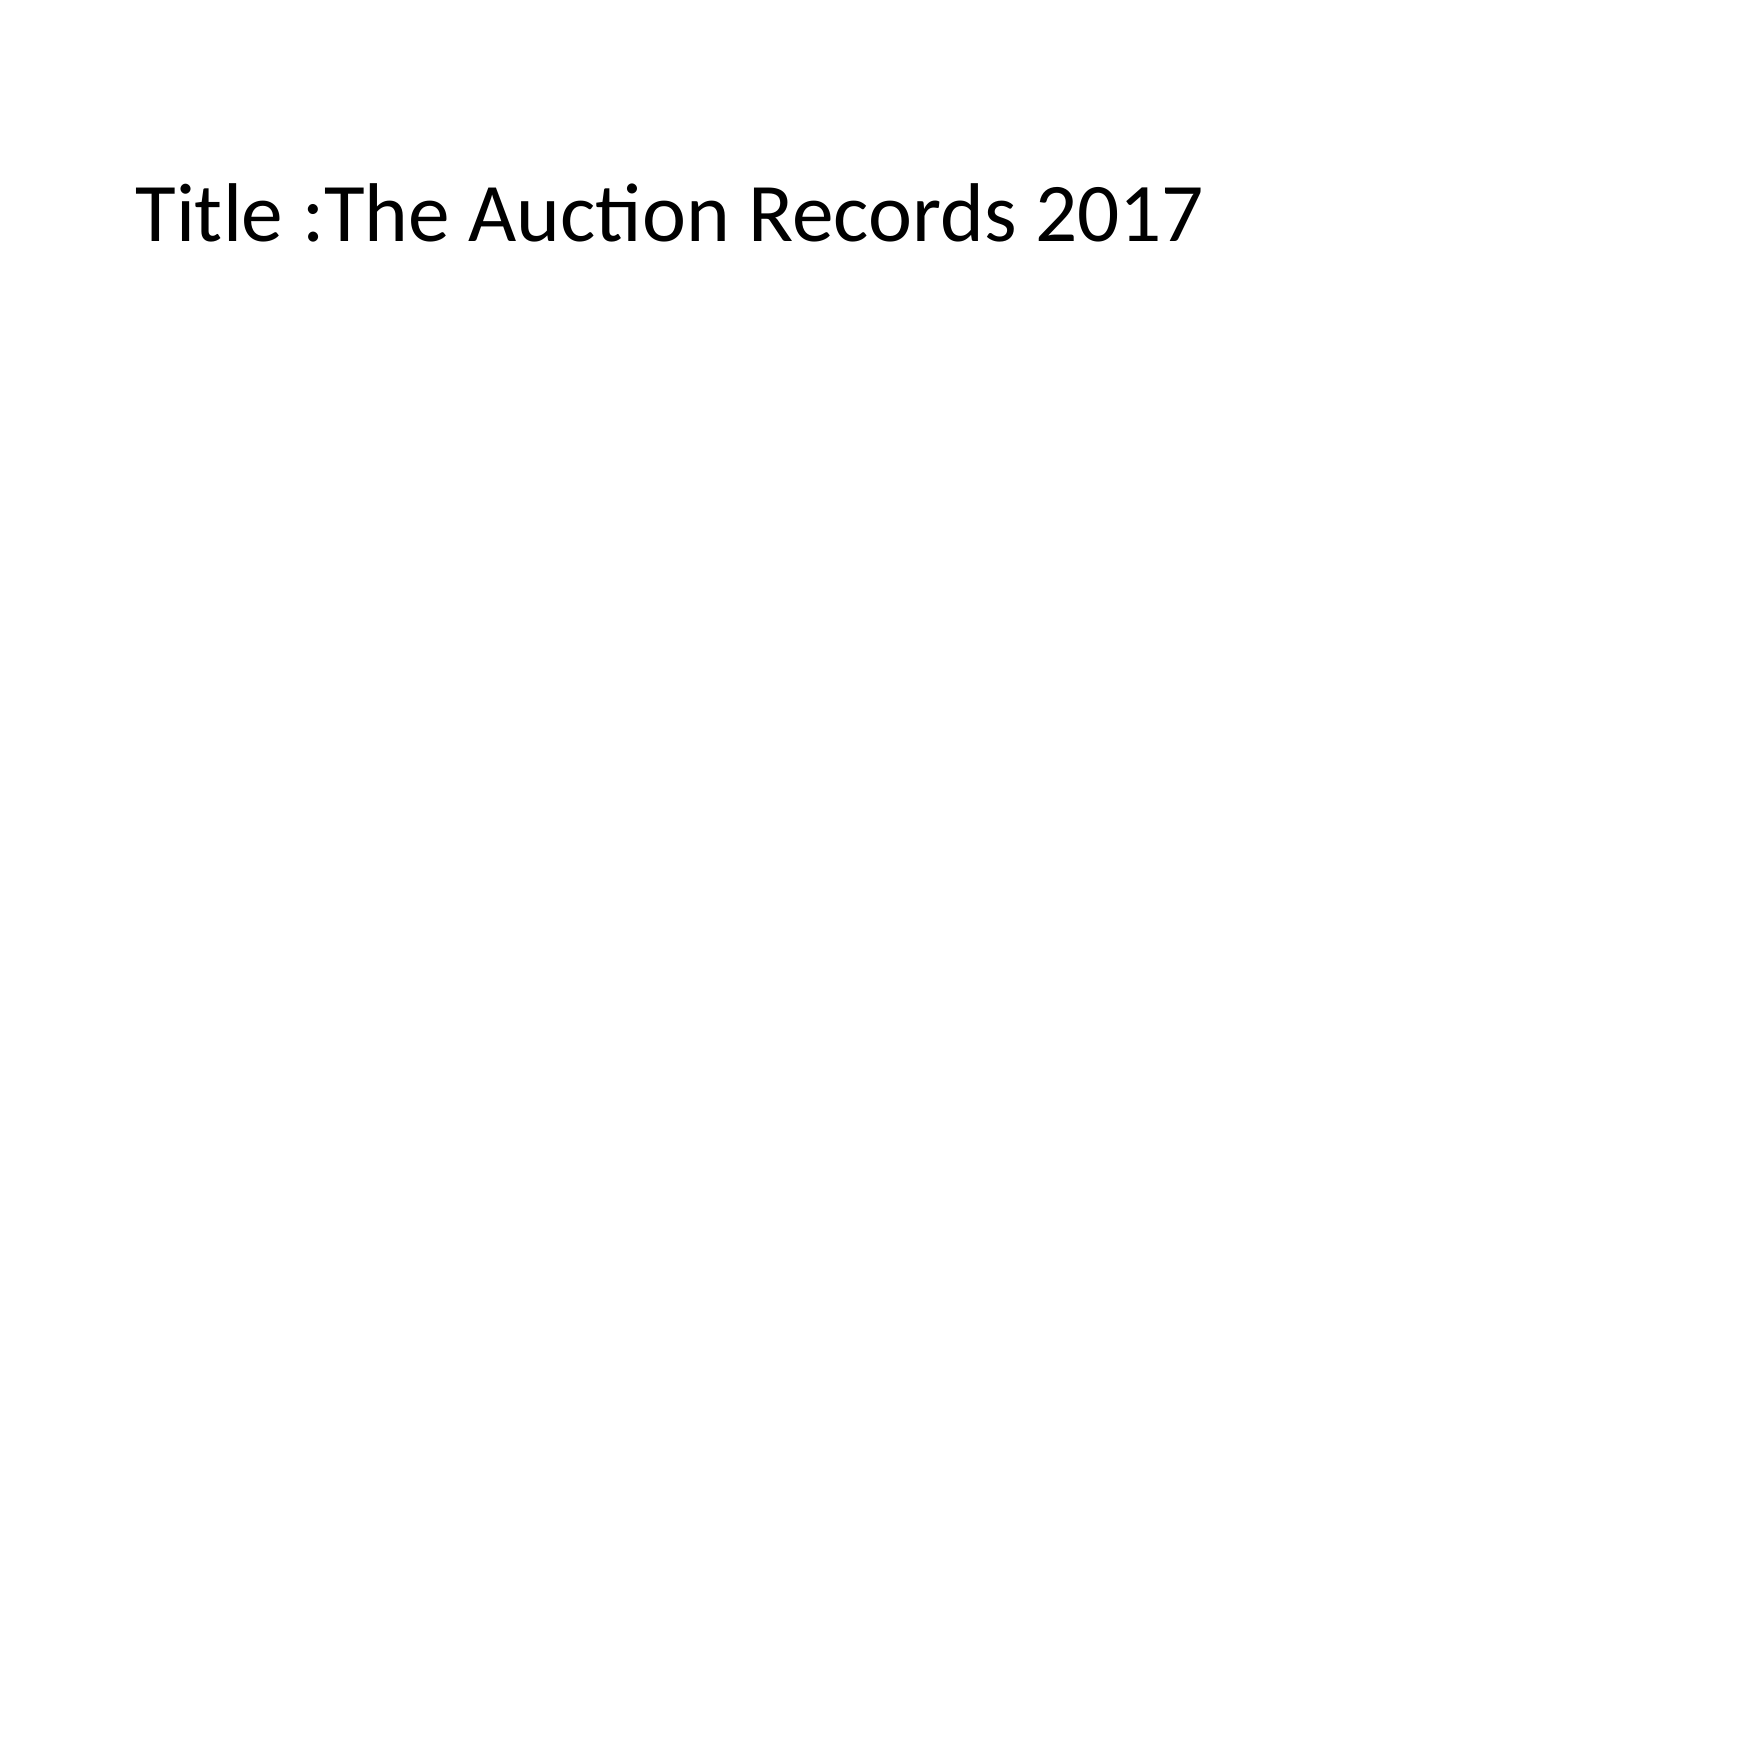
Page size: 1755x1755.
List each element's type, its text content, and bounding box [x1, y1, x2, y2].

title Title :The Auction Records 2017 [120, 93, 1634, 433]
